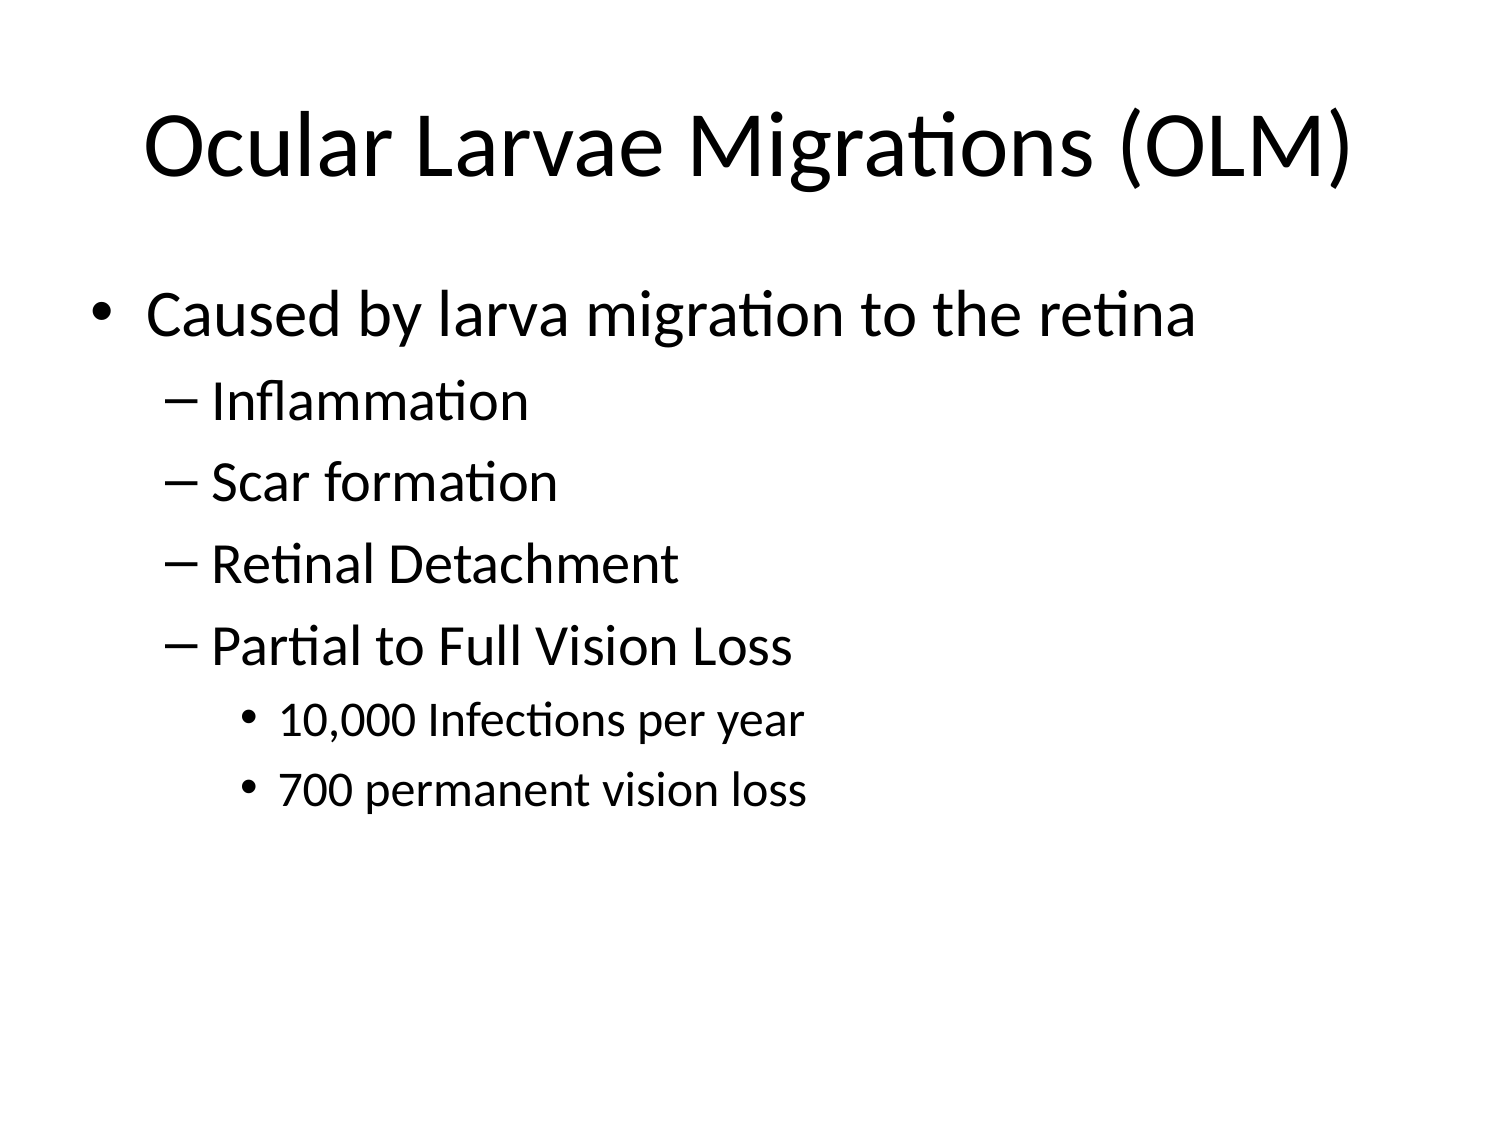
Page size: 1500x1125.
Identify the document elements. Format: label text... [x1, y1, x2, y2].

title Ocular Larvae Migrations (OLM) [75, 45, 1425, 233]
list Caused by larva migration to the retina Inflammation Scar formation Retinal Detachment Partial to Full Vision Loss 10,000 Infections per year 700 permanent vision loss [75, 262, 1425, 1005]
